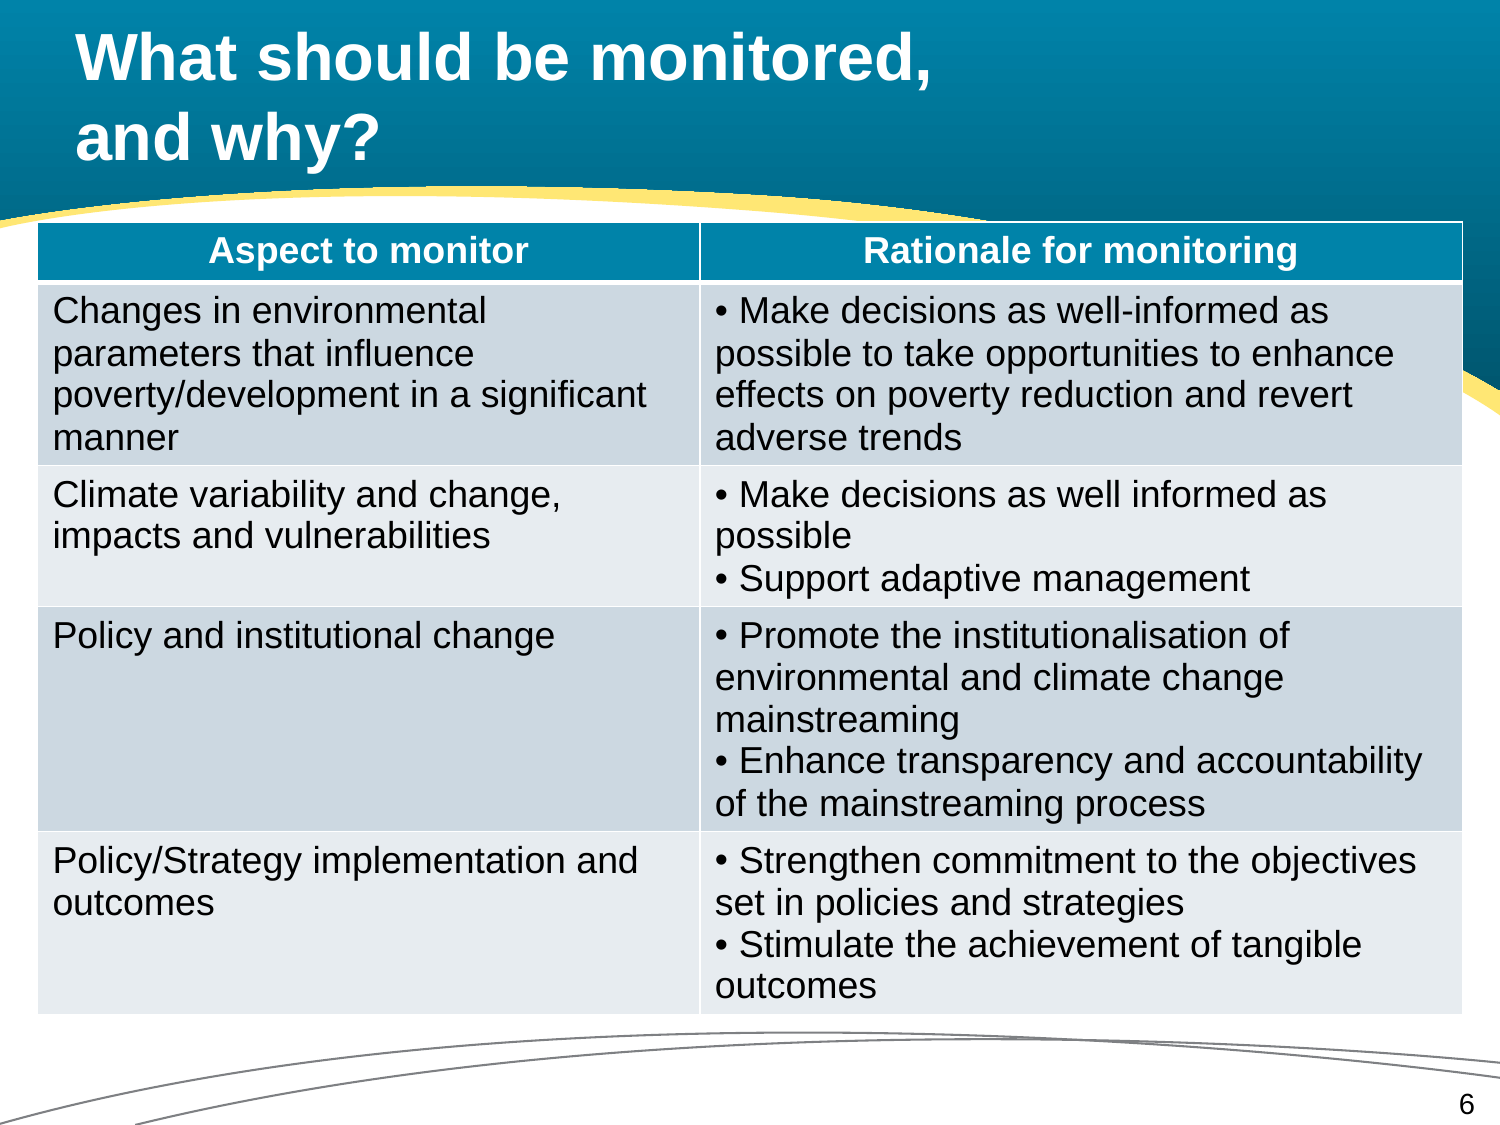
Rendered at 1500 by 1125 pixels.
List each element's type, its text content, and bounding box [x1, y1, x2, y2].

slide_number 6 [1124, 1084, 1476, 1113]
table_cell Policy/Strategy implementation and outcomes [38, 832, 699, 1014]
table_cell Promote the institutionalisation of environmental and climate change mainstreaming Enhance transparency and accountability of the mainstreaming process [701, 607, 1462, 831]
table_cell Policy and institutional change [38, 607, 699, 831]
title What should be monitored, and why? [74, 0, 1476, 188]
table_header Rationale for monitoring [701, 223, 1462, 280]
table_cell Climate variability and change, impacts and vulnerabilities [38, 466, 699, 606]
table_cell Make decisions as well informed as possible Support adaptive management [701, 466, 1462, 606]
table_header Aspect to monitor [38, 223, 699, 280]
table_cell Strengthen commitment to the objectives set in policies and strategies Stimulate the achievement of tangible outcomes [701, 832, 1462, 1014]
table_cell Make decisions as well-informed as possible to take opportunities to enhance effects on poverty reduction and revert adverse trends [701, 285, 1462, 465]
table_cell Changes in environmental parameters that influence poverty/development in a significant manner [38, 285, 699, 465]
